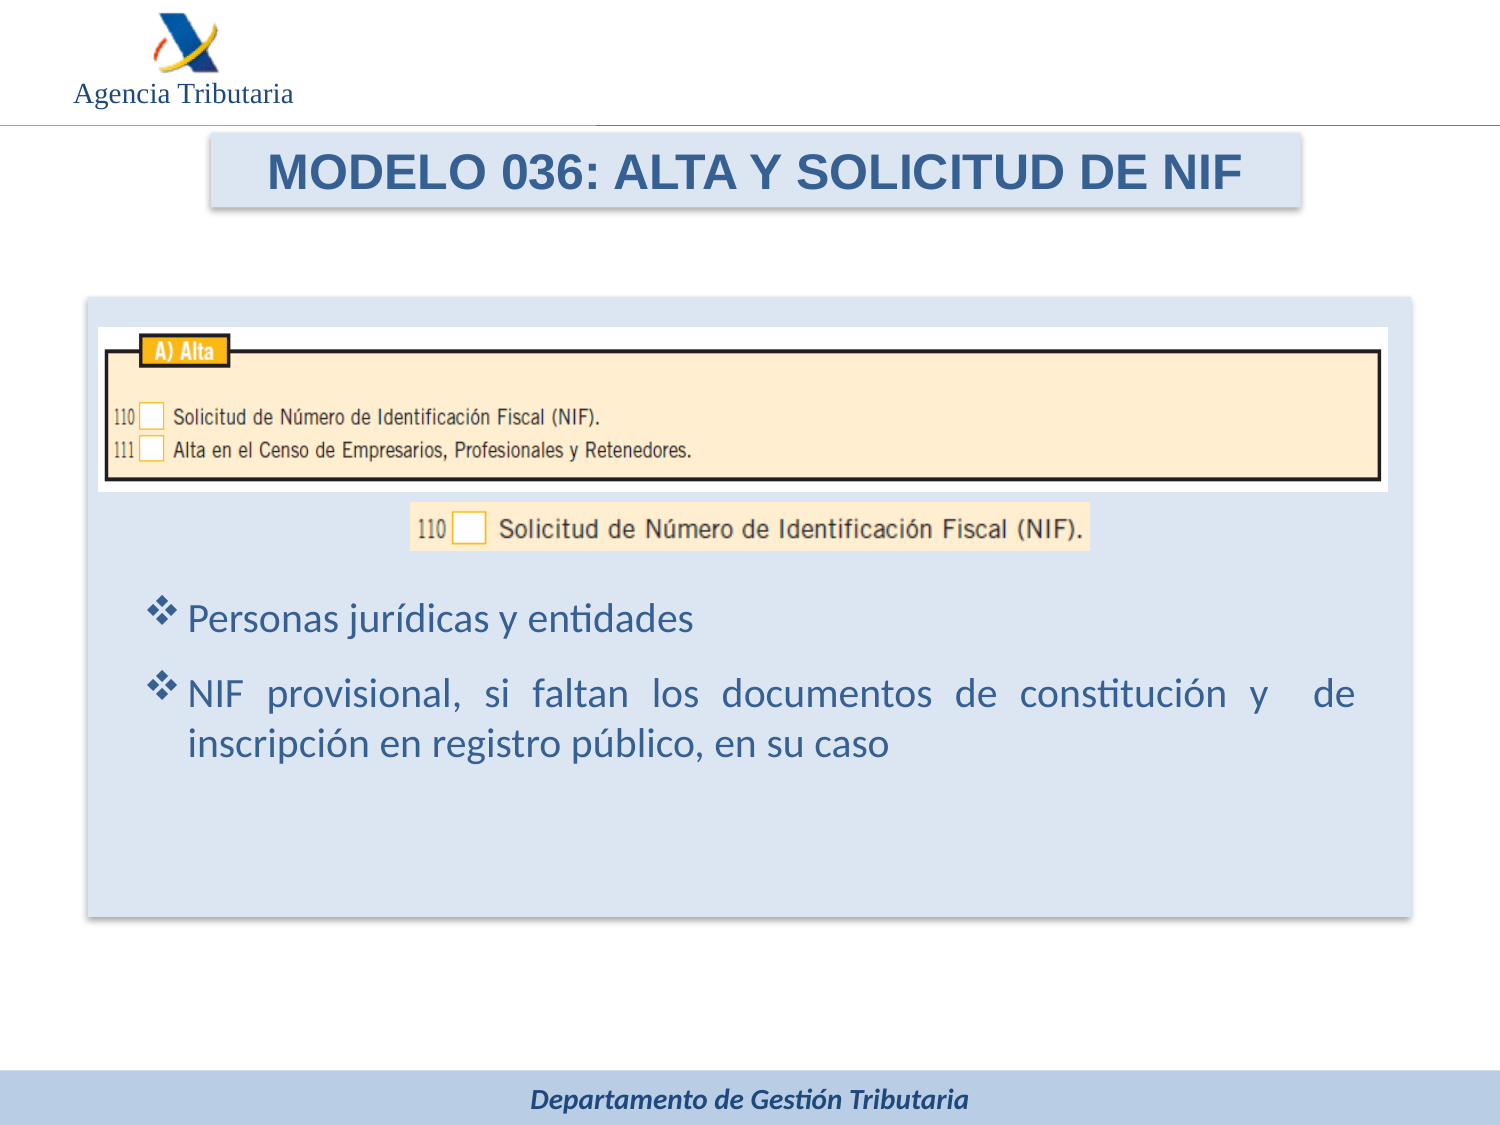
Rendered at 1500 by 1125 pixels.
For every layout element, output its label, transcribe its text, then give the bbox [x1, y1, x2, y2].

picture [409, 501, 1091, 551]
text_box Personas jurídicas y entidades NIF provisional, si faltan los documentos de constitución y de inscripción en registro público, en su caso [99, 583, 1372, 773]
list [98, 327, 1389, 492]
text_box MODELO 036: ALTA Y SOLICITUD DE NIF [210, 132, 1301, 208]
picture [155, 14, 219, 72]
text_box [87, 296, 1412, 917]
